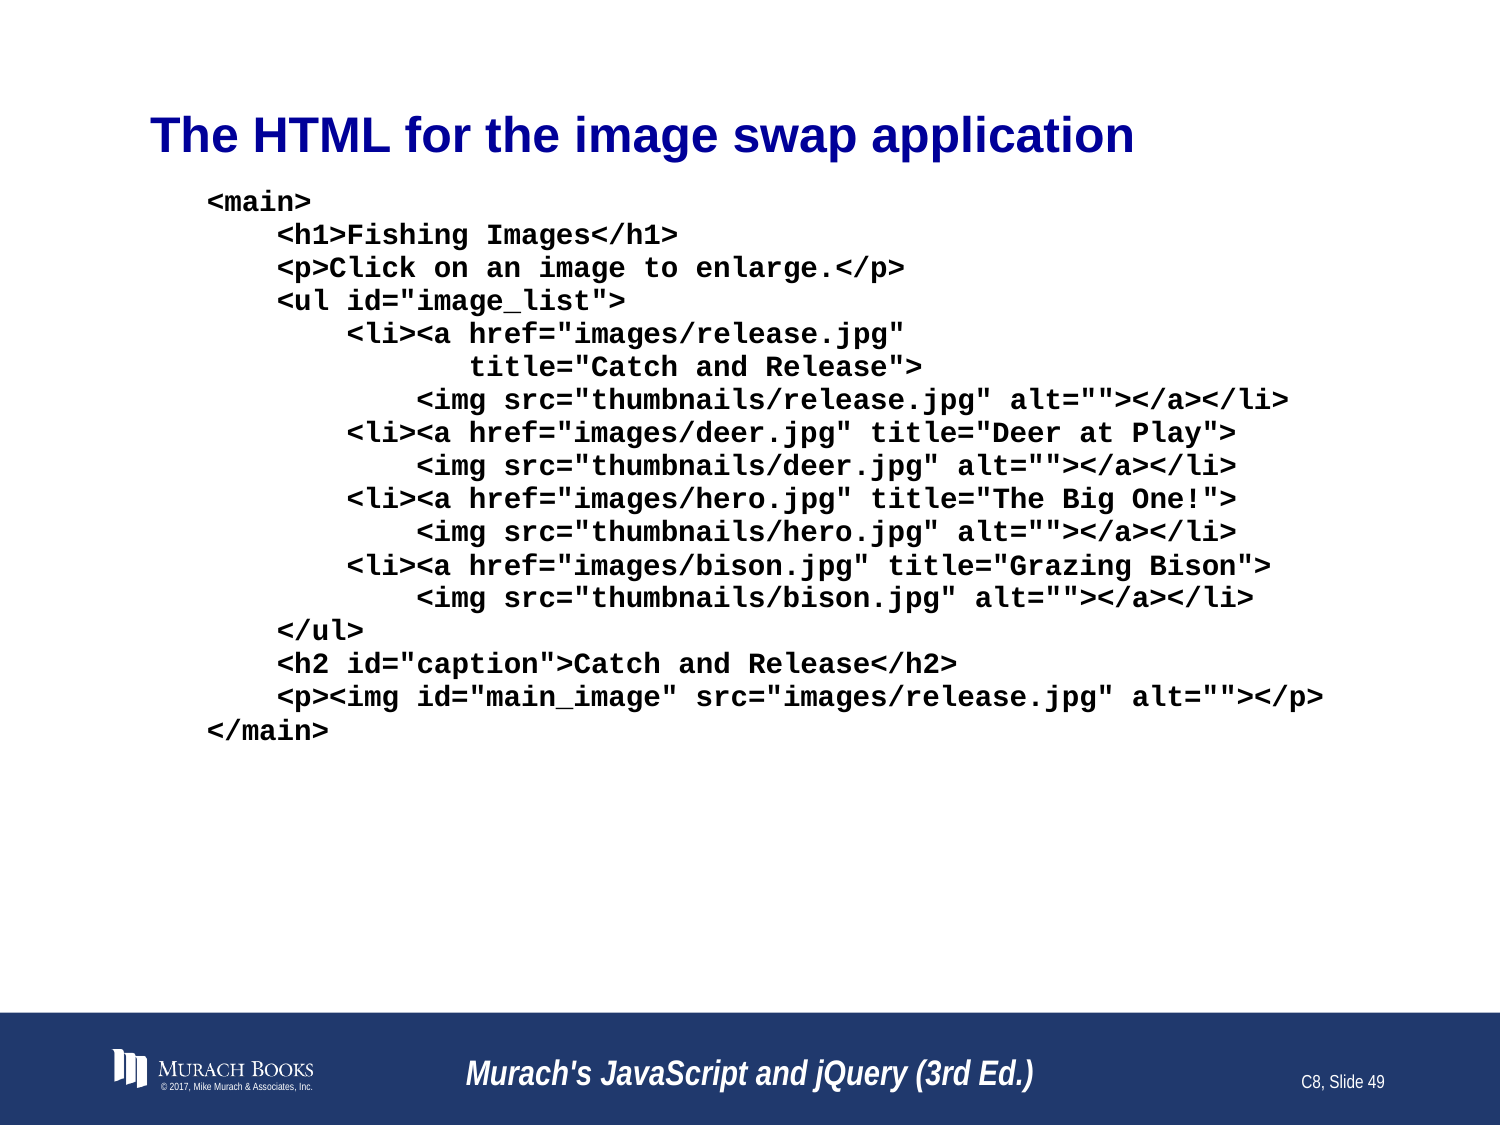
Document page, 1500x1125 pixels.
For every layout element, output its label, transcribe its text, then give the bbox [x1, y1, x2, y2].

slide_number C8, Slide 49 [1087, 1025, 1400, 1100]
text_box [149, 186, 1348, 826]
footer © 2017, Mike Murach & Associates, Inc. [12, 1025, 463, 1100]
title The HTML for the image swap application [150, 102, 1350, 164]
slide_number Murach's JavaScript and jQuery (3rd Ed.) [463, 1025, 1050, 1100]
